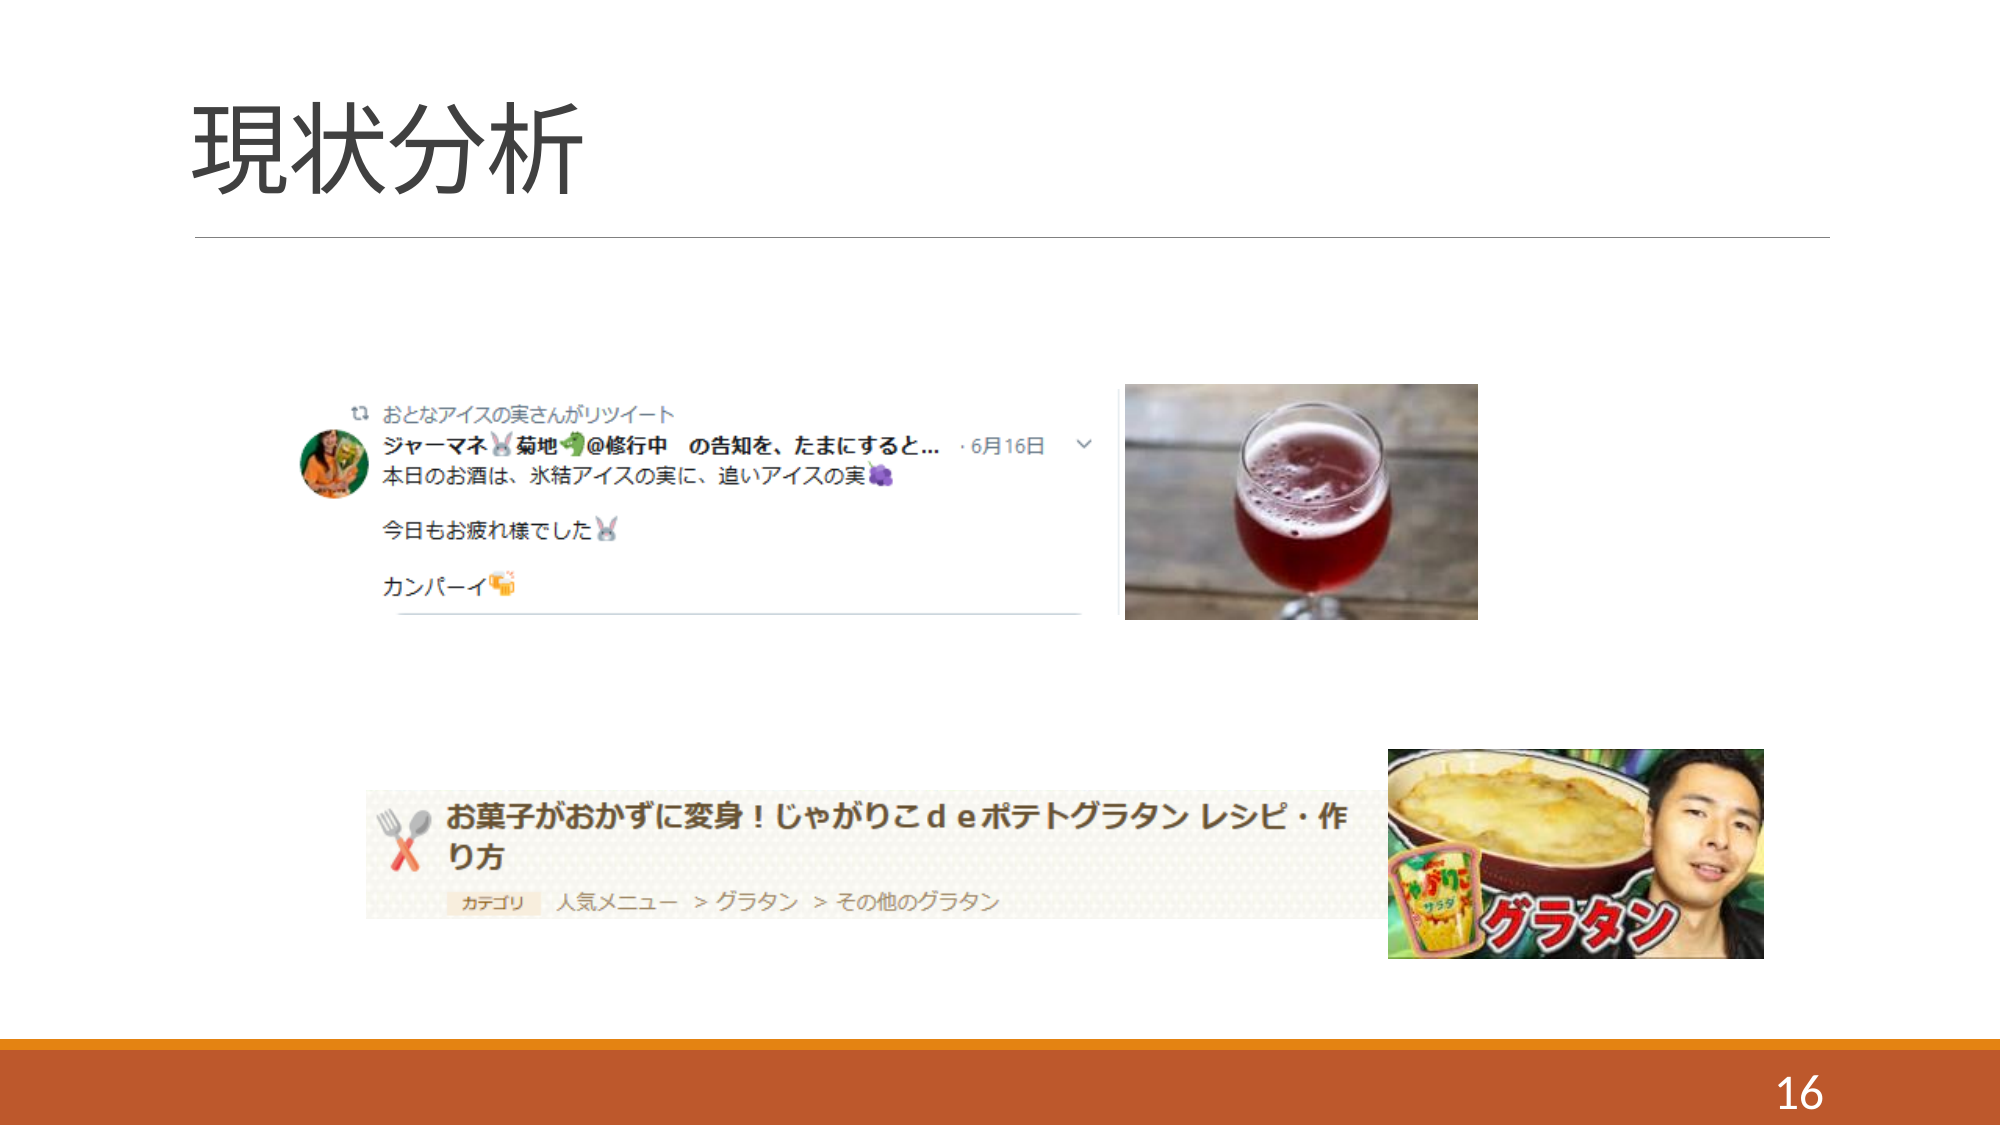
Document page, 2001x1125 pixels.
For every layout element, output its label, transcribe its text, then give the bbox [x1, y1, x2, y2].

slide_number 16 [1624, 1059, 1840, 1120]
picture [282, 384, 1479, 621]
picture [366, 748, 1764, 960]
title 現状分析 [174, 55, 1825, 215]
